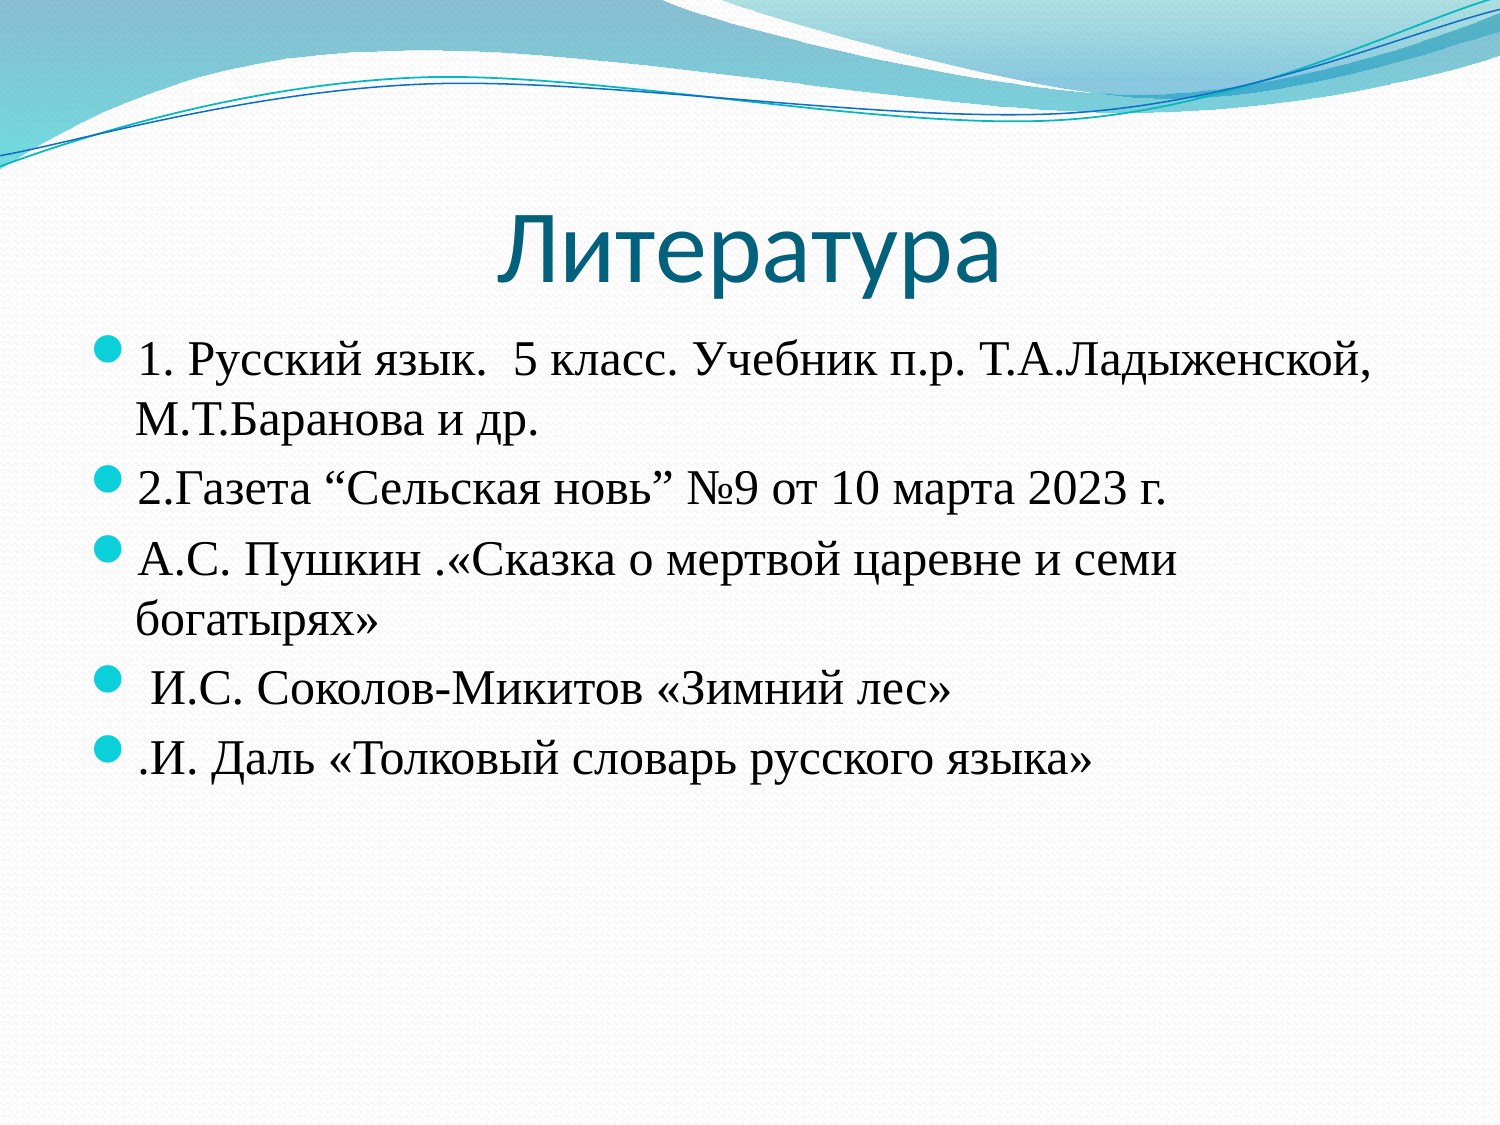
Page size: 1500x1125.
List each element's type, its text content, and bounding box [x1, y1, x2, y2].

title Литература [74, 115, 1426, 304]
list 1. Русский язык. 5 класс. Учебник п.р. Т.А.Ладыженской, М.Т.Баранова и др. 2.Газета “Сельская новь” №9 от 10 марта 2023 г. А.С. Пушкин .«Сказка о мертвой царевне и семи богатырях» И.С. Соколов-Микитов «Зимний лес» .И. Даль «Толковый словарь русского языка» [74, 317, 1426, 1038]
